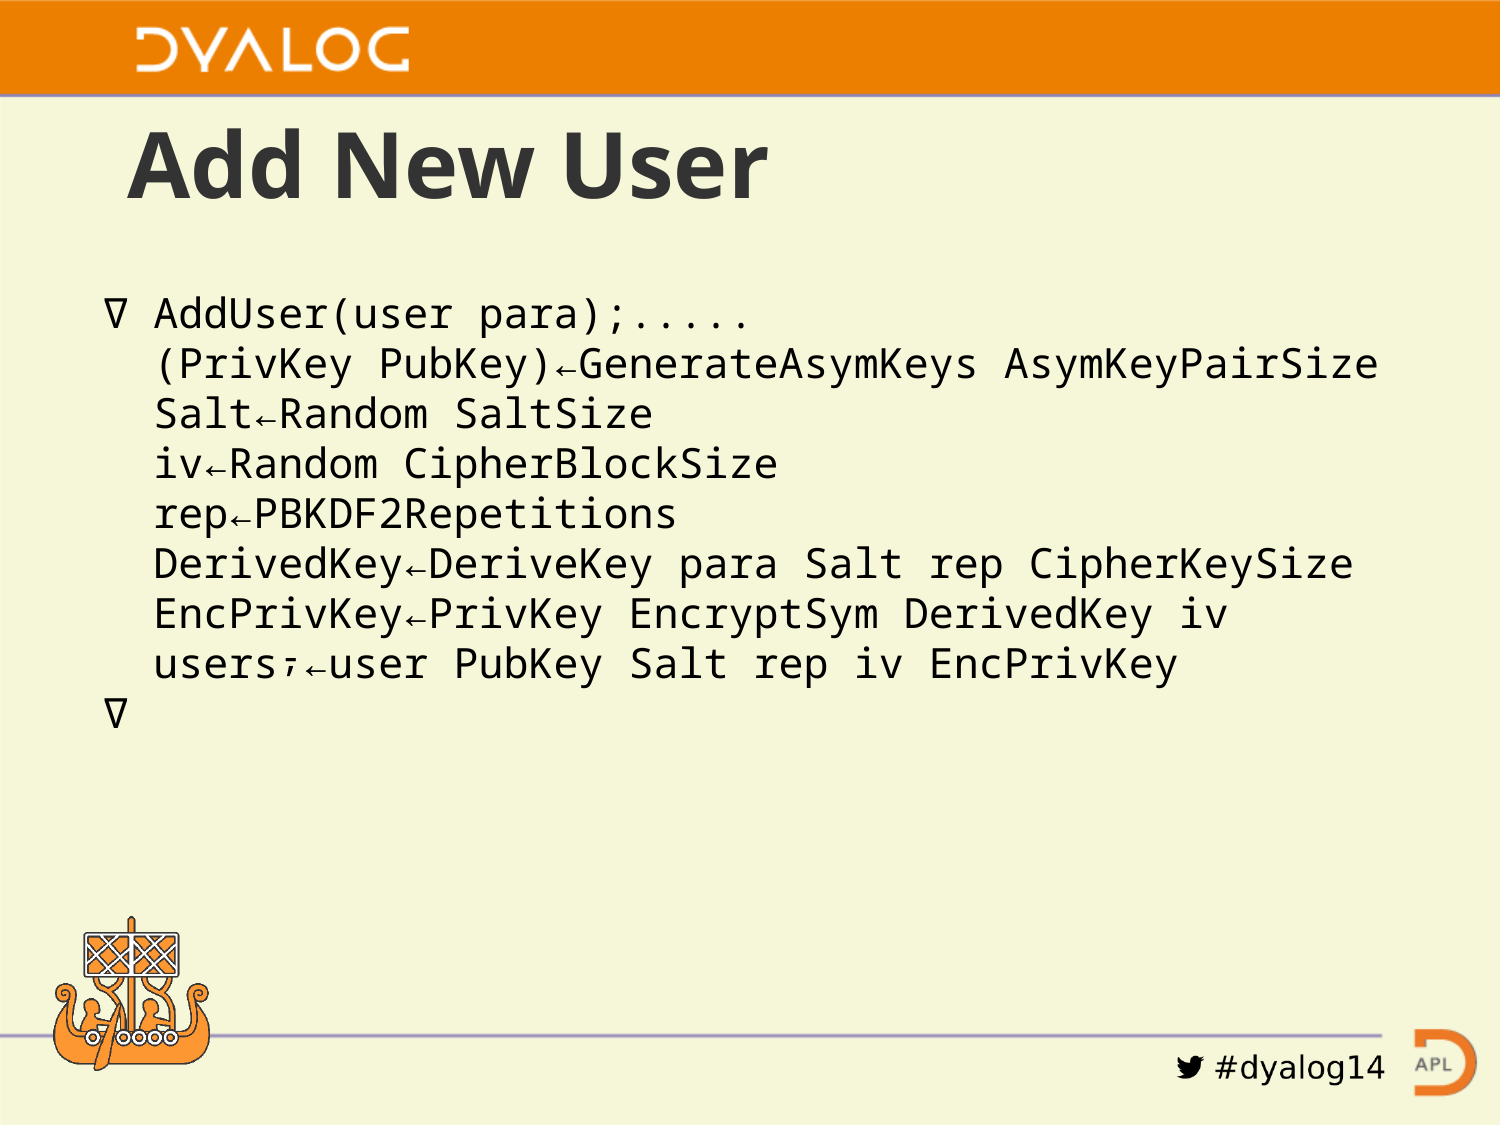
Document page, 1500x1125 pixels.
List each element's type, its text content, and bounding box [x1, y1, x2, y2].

title Add New User [112, 99, 1388, 288]
subtitle ∇ AddUser(user para);..... (PrivKey PubKey)←GenerateAsymKeys AsymKeyPairSize Salt←Random SaltSize iv←Random CipherBlockSize rep←PBKDF2Repetitions DerivedKey←DeriveKey para Salt rep CipherKeySize EncPrivKey←PrivKey EncryptSym DerivedKey iv users⍪←user PubKey Salt rep iv EncPrivKey ∇ [88, 278, 1471, 925]
picture [0, 0, 1500, 1125]
